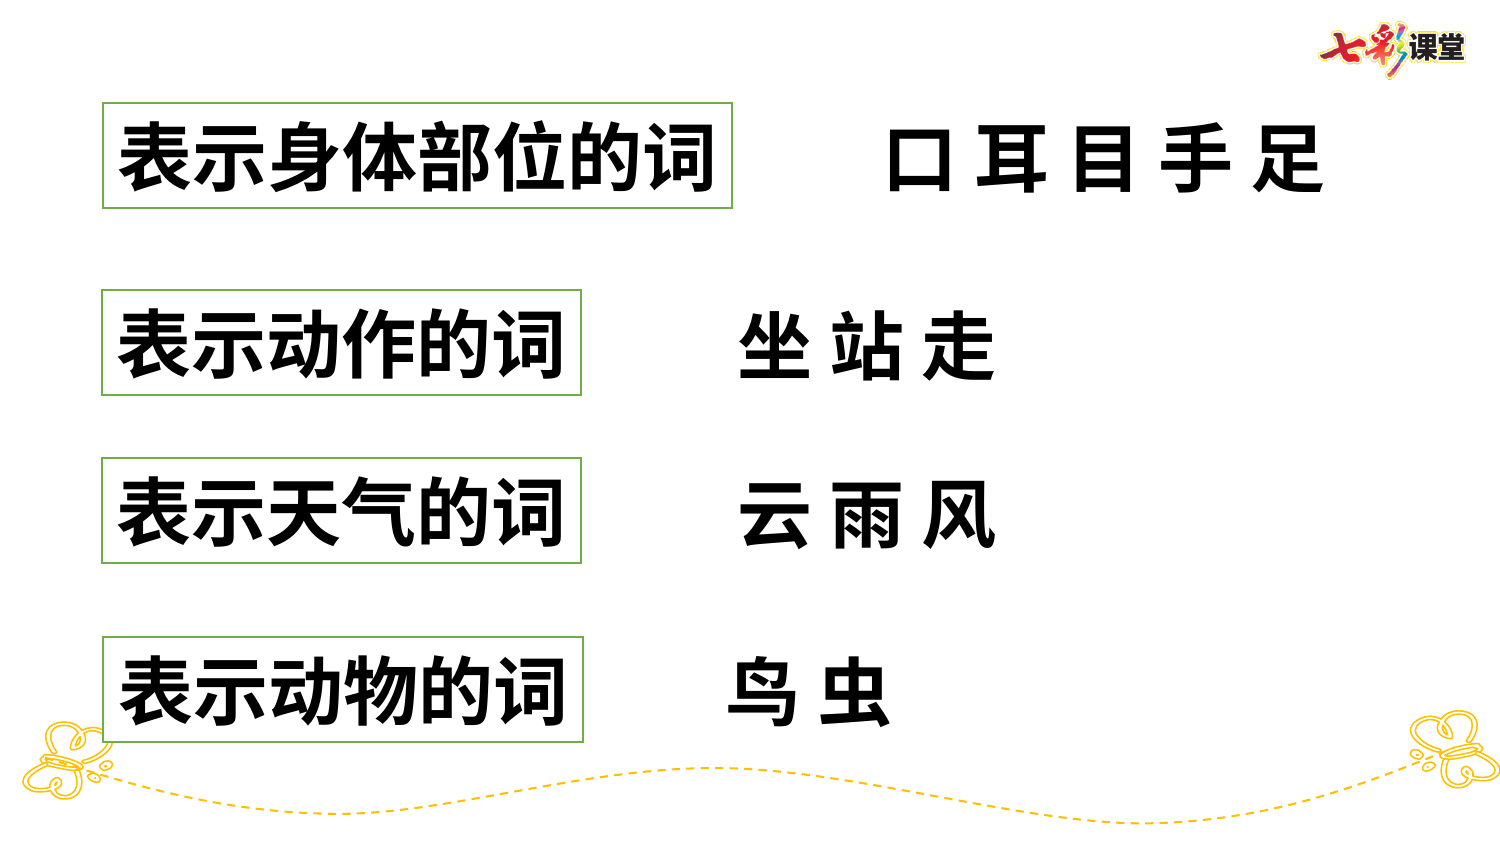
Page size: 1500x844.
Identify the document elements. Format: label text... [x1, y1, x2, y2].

text_box 表示动作的词 [101, 289, 582, 396]
text_box 表示动物的词 [102, 636, 584, 743]
text_box 表示天气的词 [101, 457, 582, 564]
text_box 坐 站 走 [726, 293, 1009, 395]
text_box 鸟 虫 [714, 639, 904, 741]
text_box 表示身体部位的词 [102, 102, 733, 209]
text_box 口 耳 目 手 足 [871, 105, 1337, 207]
text_box 云 雨 风 [726, 461, 1009, 563]
picture [1316, 20, 1468, 80]
